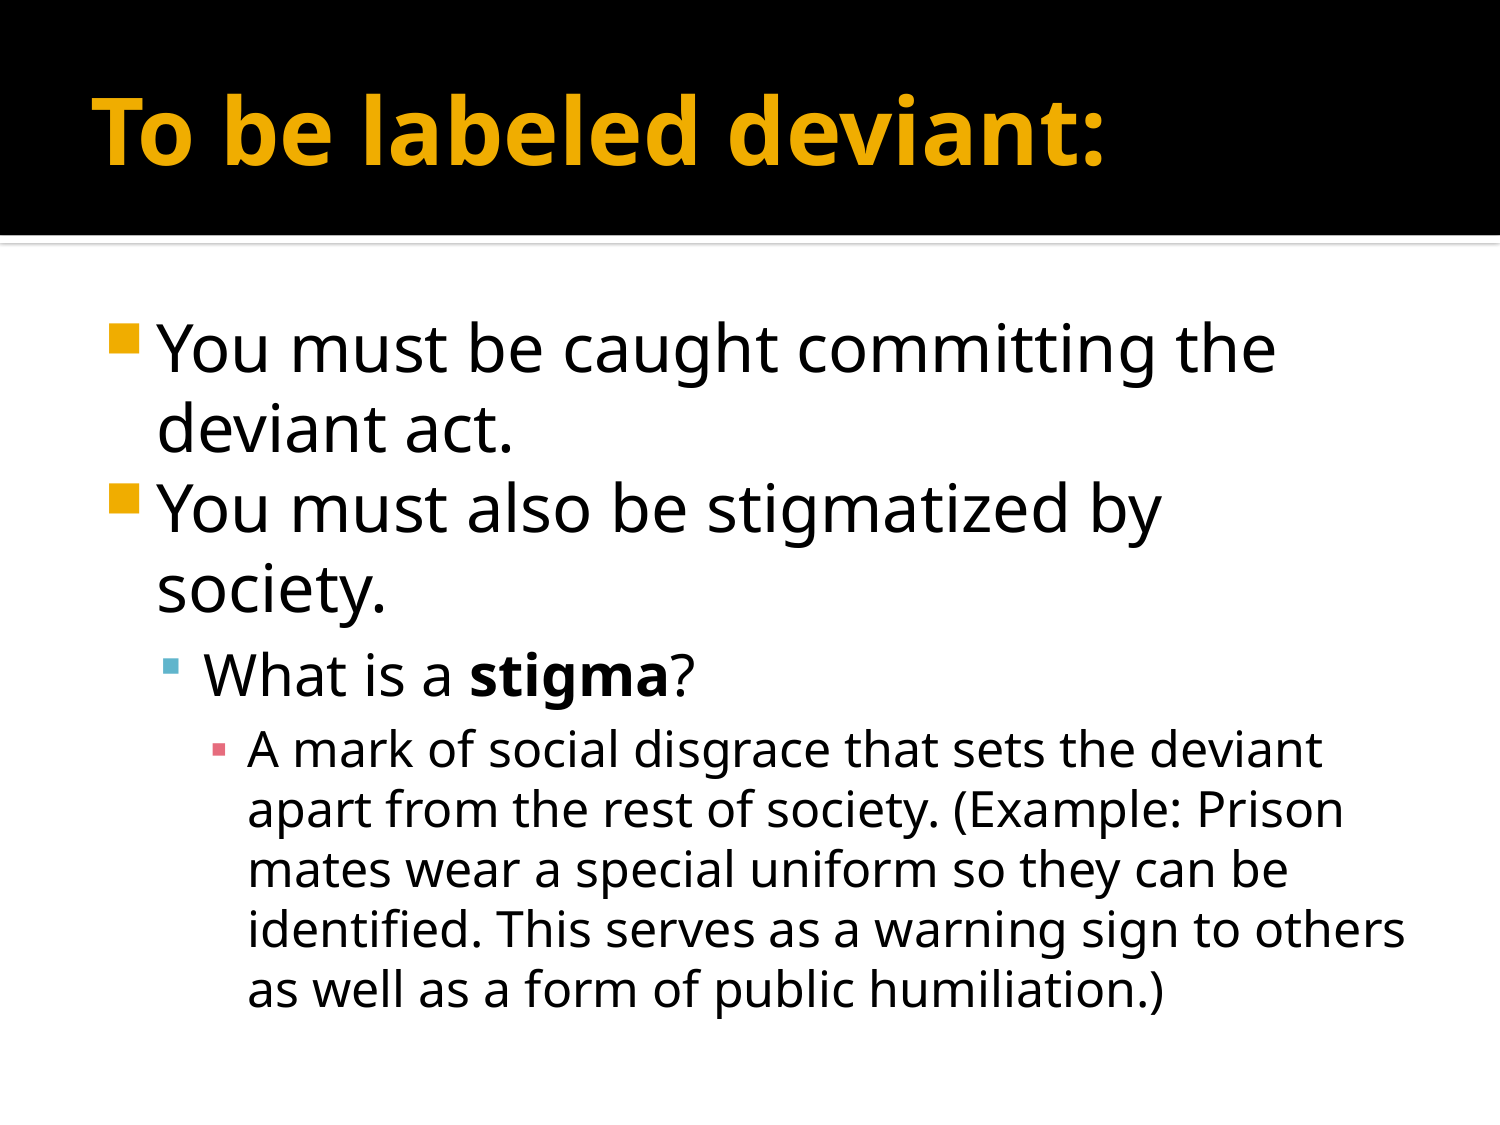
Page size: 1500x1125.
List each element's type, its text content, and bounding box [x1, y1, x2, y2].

title To be labeled deviant: [75, 25, 1425, 231]
list You must be caught committing the deviant act. You must also be stigmatized by society. What is a stigma? A mark of social disgrace that sets the deviant apart from the rest of society. (Example: Prison mates wear a special uniform so they can be identified. This serves as a warning sign to others as well as a form of public humiliation.) [75, 291, 1425, 1050]
